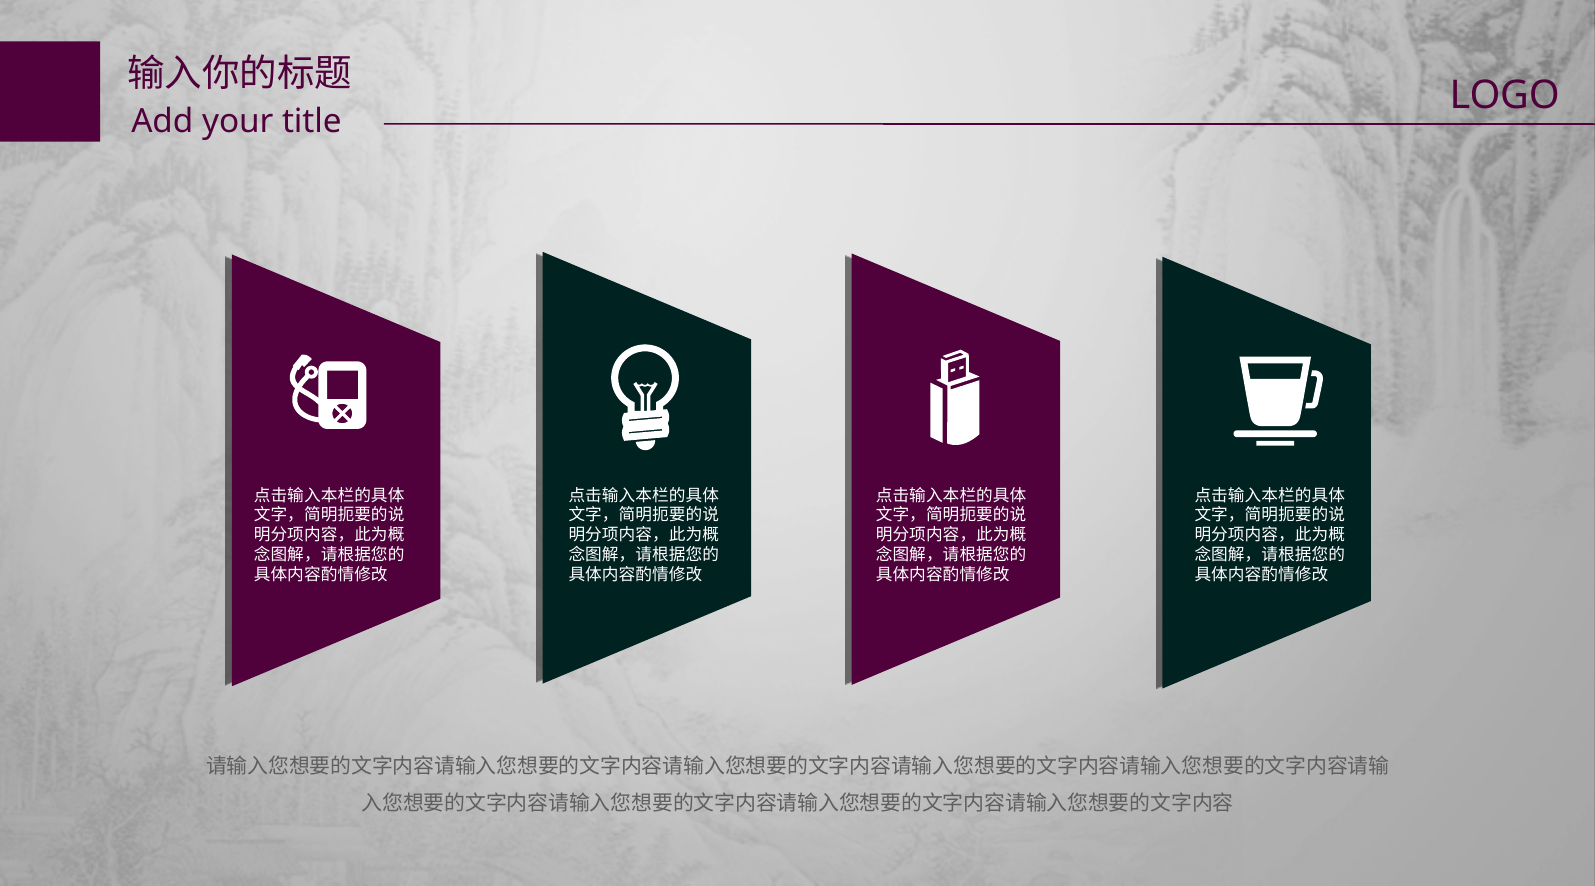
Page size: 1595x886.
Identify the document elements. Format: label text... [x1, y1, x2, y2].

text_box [0, 0, 1595, 886]
text_box [289, 354, 367, 429]
text_box 点击输入本栏的具体文字，简明扼要的说明分项内容，此为概念图解，请根据您的具体内容酌情修改 [1182, 478, 1365, 591]
text_box [1162, 256, 1371, 689]
text_box [1256, 440, 1295, 446]
text_box [930, 382, 943, 443]
text_box 点击输入本栏的具体文字，简明扼要的说明分项内容，此为概念图解，请根据您的具体内容酌情修改 [242, 478, 424, 591]
text_box [542, 251, 752, 684]
text_box 点击输入本栏的具体文字，简明扼要的说明分项内容，此为概念图解，请根据您的具体内容酌情修改 [556, 478, 739, 591]
text_box [1233, 430, 1317, 438]
text_box [1305, 370, 1323, 409]
text_box [231, 254, 441, 687]
text_box [611, 344, 679, 451]
text_box [1239, 356, 1312, 427]
text_box 请输入您想要的文字内容请输入您想要的文字内容请输入您想要的文字内容请输入您想要的文字内容请输入您想要的文字内容请输入您想要的文字内容请输入您想要的文字内容请输入您想要的文字内容请输入您想要的文字内容 [197, 734, 1398, 821]
text_box [936, 349, 980, 445]
text_box 点击输入本栏的具体文字，简明扼要的说明分项内容，此为概念图解，请根据您的具体内容酌情修改 [863, 478, 1046, 591]
text_box [851, 253, 1061, 685]
